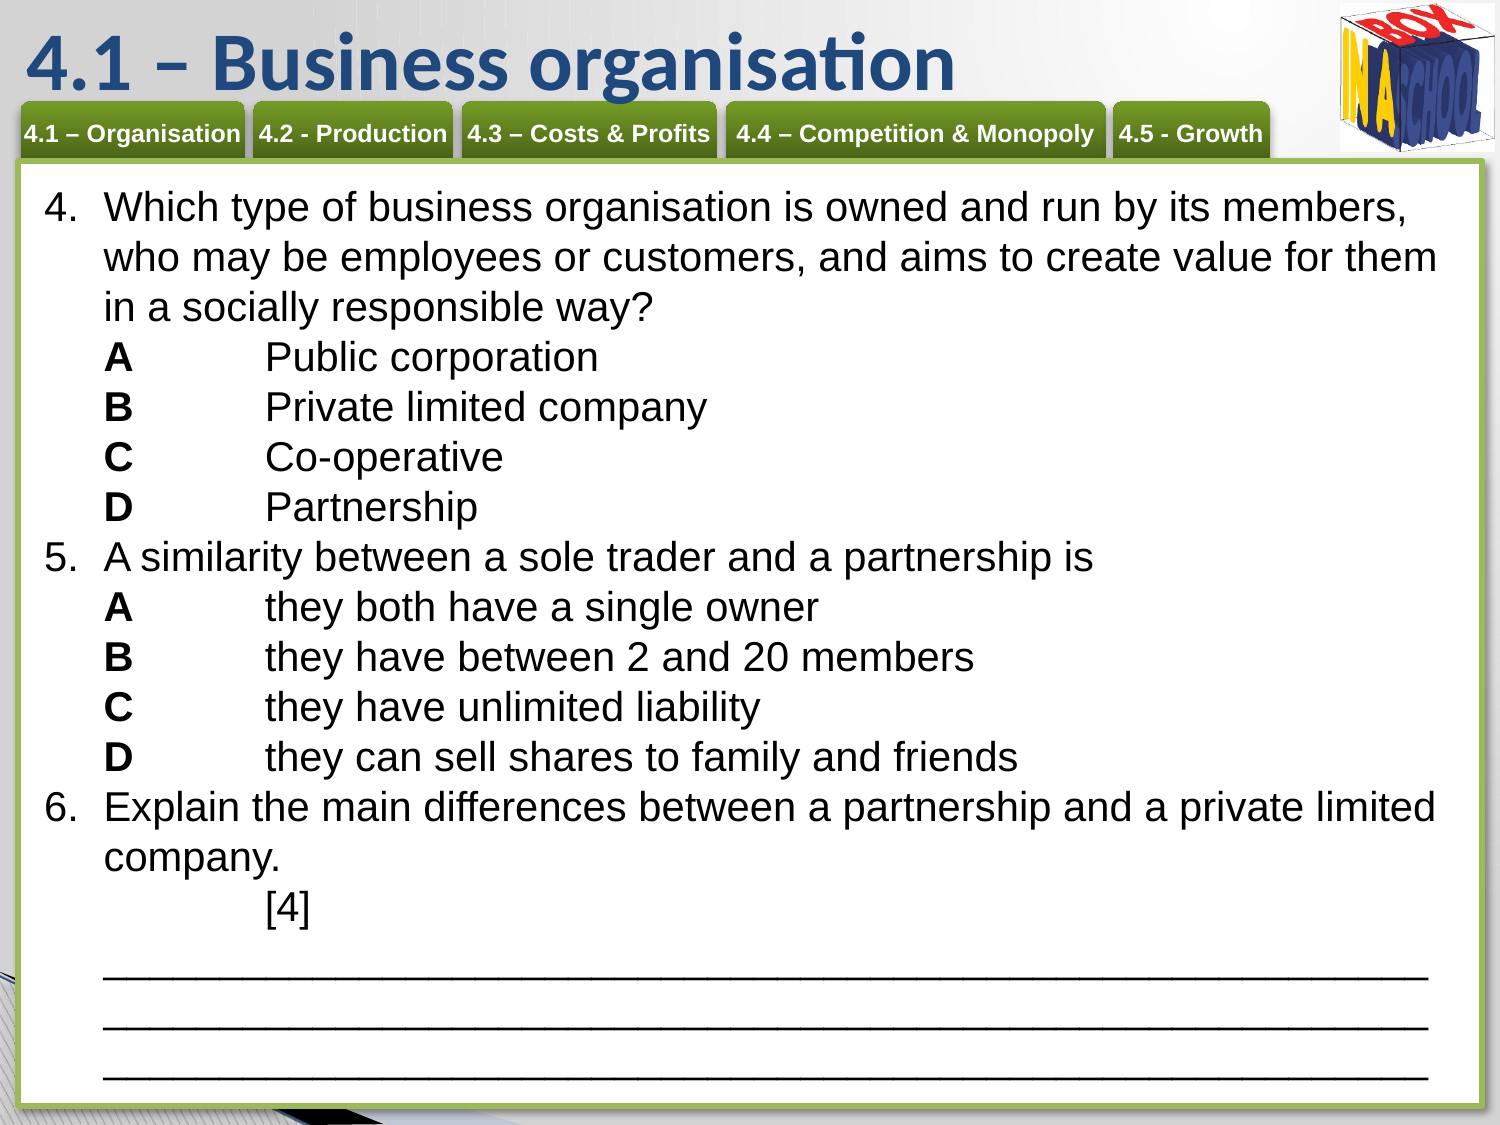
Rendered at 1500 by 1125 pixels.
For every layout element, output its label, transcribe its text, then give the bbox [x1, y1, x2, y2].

picture [1340, 3, 1495, 152]
title 4.1 – Business organisation [11, 11, 1465, 102]
text_box Which type of business organisation is owned and run by its members, who may be employees or customers, and aims to create value for them in a socially responsible way? A Public corporation B Private limited company C Co-operative D Partnership A similarity between a sole trader and a partnership is A they both have a single owner B they have between 2 and 20 members C they have unlimited liability D they can sell shares to family and friends Explain the main differences between a partnership and a private limited company. [4] ________________________________________________________________________________________________________________________________________________________________________________________________________________________________________ [29, 172, 1465, 1125]
